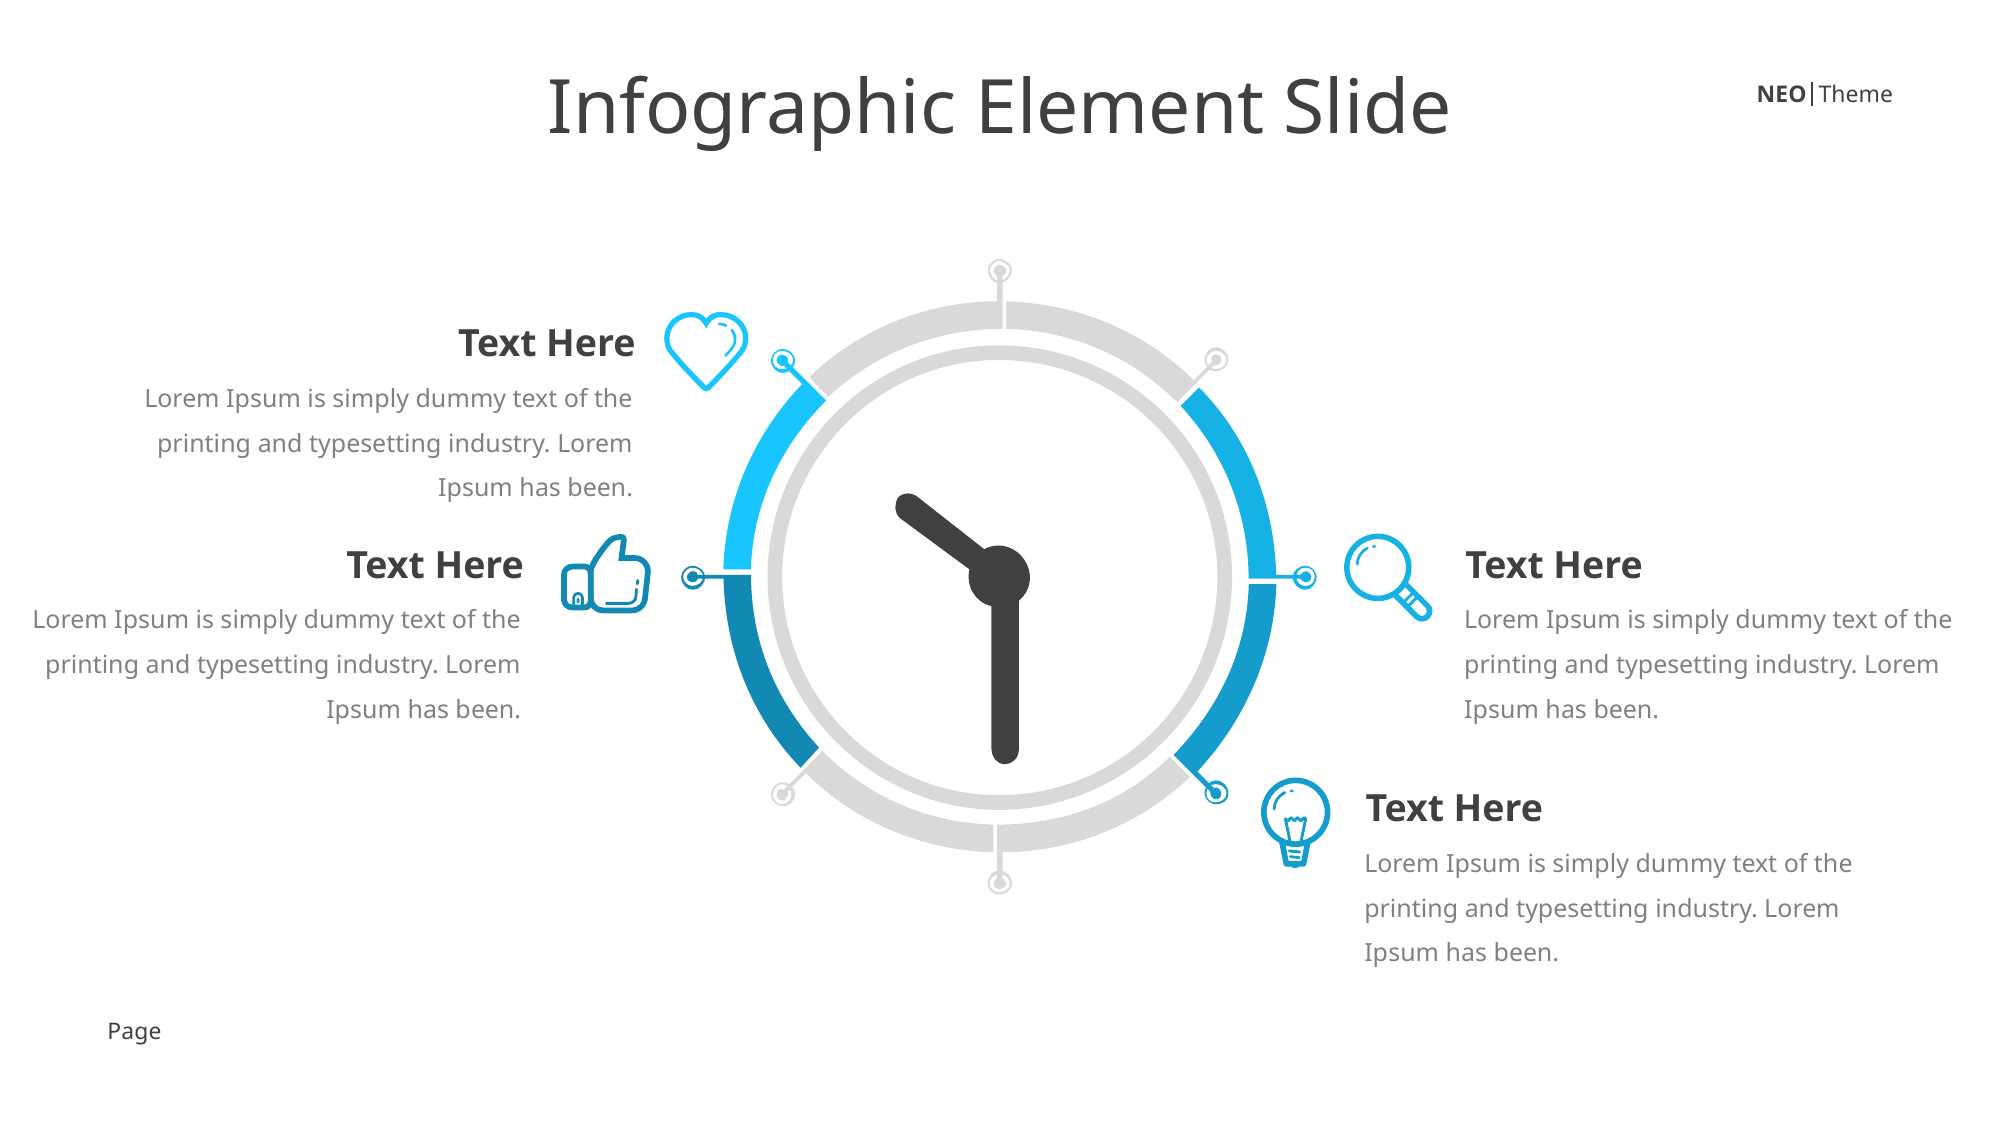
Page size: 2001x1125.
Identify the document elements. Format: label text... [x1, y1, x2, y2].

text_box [664, 311, 749, 392]
text_box [1180, 387, 1312, 583]
text_box [987, 259, 1012, 283]
text_box [767, 345, 1233, 810]
text_box [1006, 301, 1210, 403]
text_box [993, 875, 1007, 889]
text_box [1204, 347, 1229, 372]
text_box [1292, 565, 1317, 590]
text_box Lorem Ipsum is simply dummy text of the printing and typesetting industry. Lorem Ipsum has been. [1464, 581, 1954, 731]
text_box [1344, 533, 1433, 622]
text_box [987, 870, 1012, 895]
text_box [997, 756, 1191, 870]
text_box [561, 533, 651, 614]
text_box [789, 751, 994, 853]
text_box [686, 571, 820, 768]
text_box Lorem Ipsum is simply dummy text of the printing and typesetting industry. Lorem Ipsum has been. [32, 581, 522, 731]
text_box Text Here [443, 311, 651, 372]
text_box [723, 367, 827, 570]
text_box [895, 493, 1030, 765]
text_box Text Here [331, 533, 539, 593]
text_box [809, 283, 1003, 397]
text_box [993, 264, 1007, 280]
text_box Lorem Ipsum is simply dummy text of the printing and typesetting industry. Lorem Ipsum has been. [144, 359, 634, 510]
text_box [776, 354, 791, 368]
text_box [771, 349, 796, 373]
text_box Lorem Ipsum is simply dummy text of the printing and typesetting industry. Lorem Ipsum has been. [1364, 824, 1854, 975]
text_box Text Here [1350, 776, 1559, 837]
text_box Infographic Element Slide [532, 51, 1468, 156]
text_box [681, 565, 705, 590]
text_box [776, 786, 790, 801]
text_box [771, 782, 796, 807]
text_box [1173, 584, 1277, 800]
text_box [1209, 354, 1222, 368]
text_box Text Here [1450, 533, 1659, 593]
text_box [1261, 777, 1331, 868]
text_box [1204, 780, 1229, 805]
